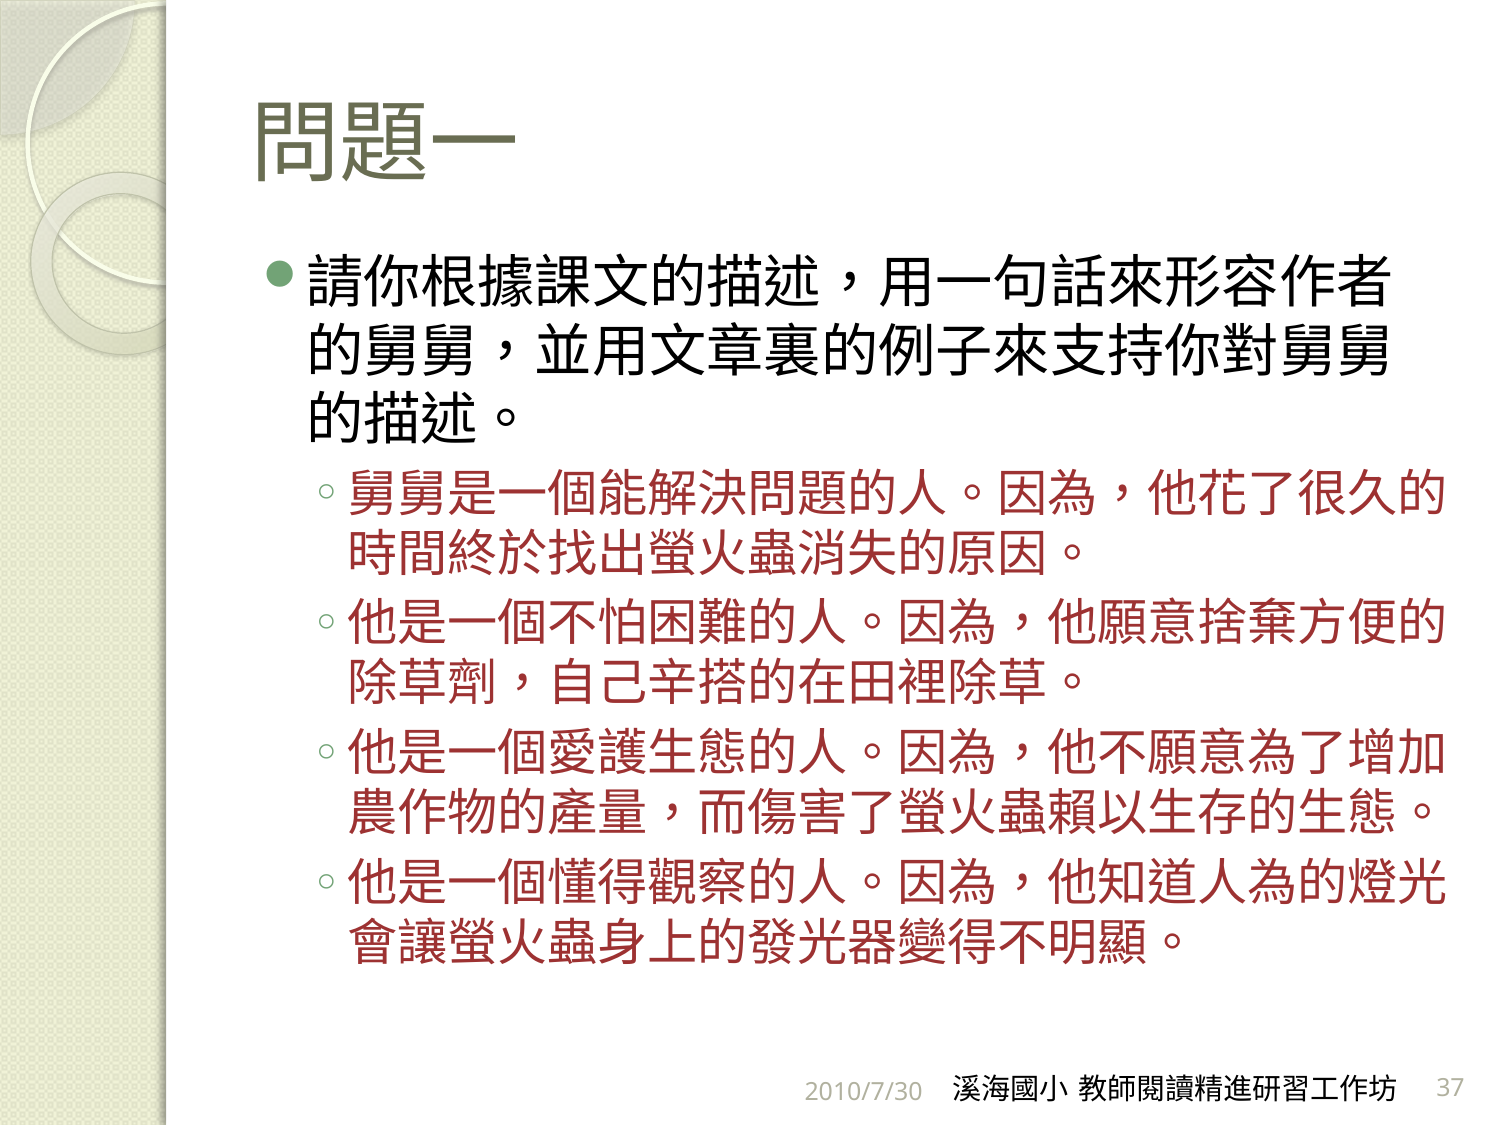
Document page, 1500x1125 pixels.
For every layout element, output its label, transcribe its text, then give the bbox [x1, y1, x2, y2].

slide_number 37 [1413, 1034, 1488, 1113]
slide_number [587, 1034, 937, 1113]
title 問題一 [235, 45, 1466, 233]
list 請你根據課文的描述，用一句話來形容作者的舅舅，並用文章裏的例子來支持你對舅舅的描述。 舅舅是一個能解決問題的人。因為，他花了很久的時間終於找出螢火蟲消失的原因。 他是一個不怕困難的人。因為，他願意捨棄方便的除草劑，自己辛搭的在田裡除草。 他是一個愛護生態的人。因為，他不願意為了增加農作物的產量，而傷害了螢火蟲賴以生存的生態。 他是一個懂得觀察的人。因為，他知道人為的燈光會讓螢火蟲身上的發光器變得不明顯。 [235, 237, 1466, 1025]
footer 溪海國小 教師閱讀精進研習工作坊 [937, 1034, 1413, 1113]
